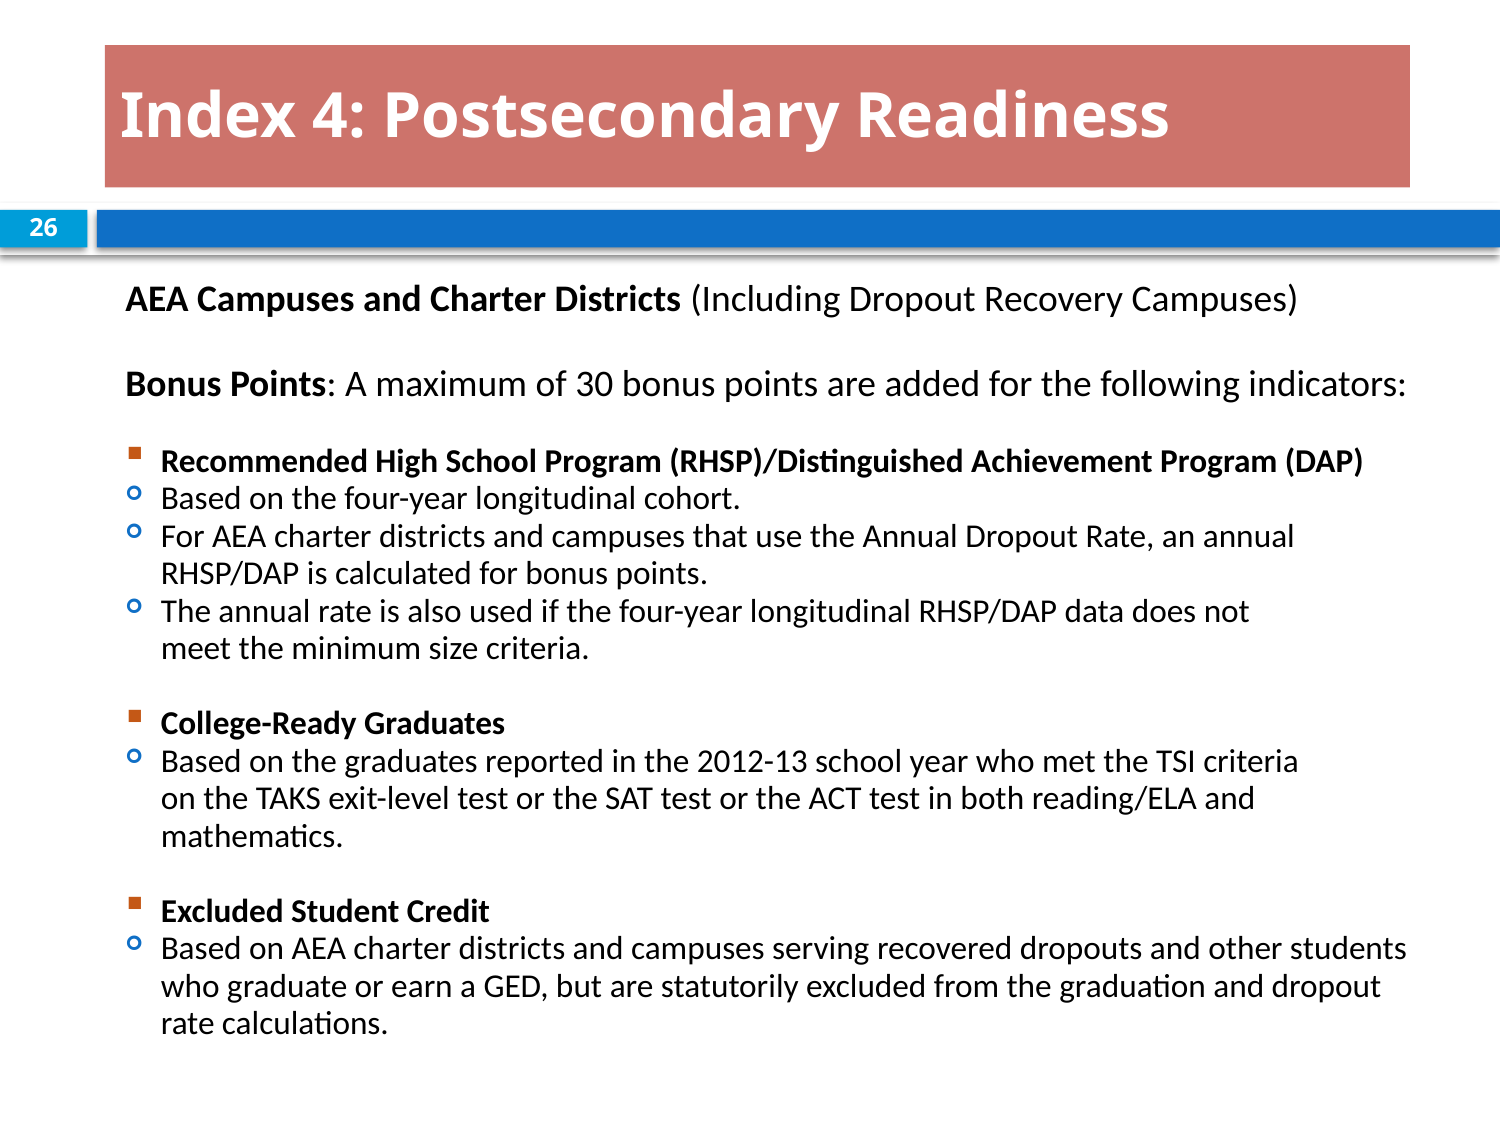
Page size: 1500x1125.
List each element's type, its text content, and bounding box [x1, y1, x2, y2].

text_box AEA Campuses and Charter Districts (Including Dropout Recovery Campuses) Bonus Points: A maximum of 30 bonus points are added for the following indicators: Recommended High School Program (RHSP)/Distinguished Achievement Program (DAP) Based on the four-year longitudinal cohort. For AEA charter districts and campuses that use the Annual Dropout Rate, an annual RHSP/DAP is calculated for bonus points. The annual rate is also used if the four-year longitudinal RHSP/DAP data does not meet the minimum size criteria. College-Ready Graduates Based on the graduates reported in the 2012-13 school year who met the TSI criteria on the TAKS exit-level test or the SAT test or the ACT test in both reading/ELA and mathematics. Excluded Student Credit Based on AEA charter districts and campuses serving recovered dropouts and other students who graduate or earn a GED, but are statutorily excluded from the graduation and dropout rate calculations. [110, 266, 1443, 1049]
title Index 4: Postsecondary Readiness [104, 44, 1411, 188]
slide_number 26 [0, 208, 88, 249]
